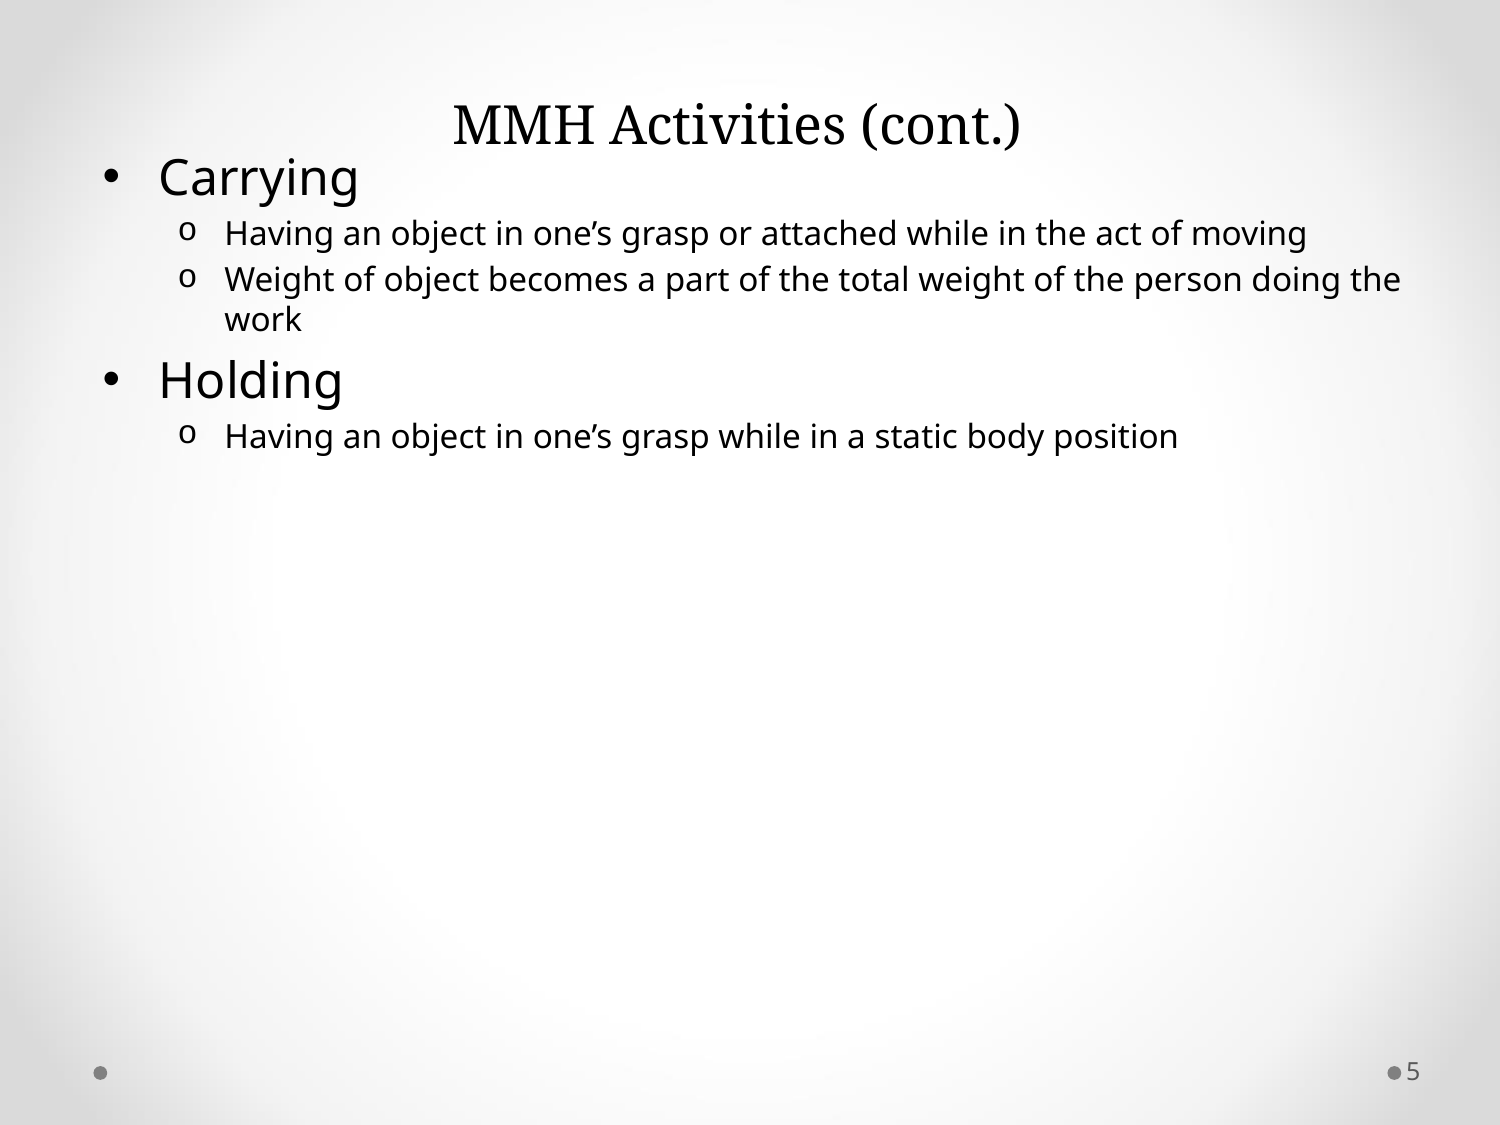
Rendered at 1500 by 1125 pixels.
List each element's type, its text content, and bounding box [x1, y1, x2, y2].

list Carrying Having an object in one’s grasp or attached while in the act of moving Weight of object becomes a part of the total weight of the person doing the work Holding Having an object in one’s grasp while in a static body position [87, 137, 1438, 1113]
title MMH Activities (cont.) [62, 62, 1413, 163]
picture [0, 0, 1500, 1125]
slide_number 5 [1401, 1042, 1494, 1103]
